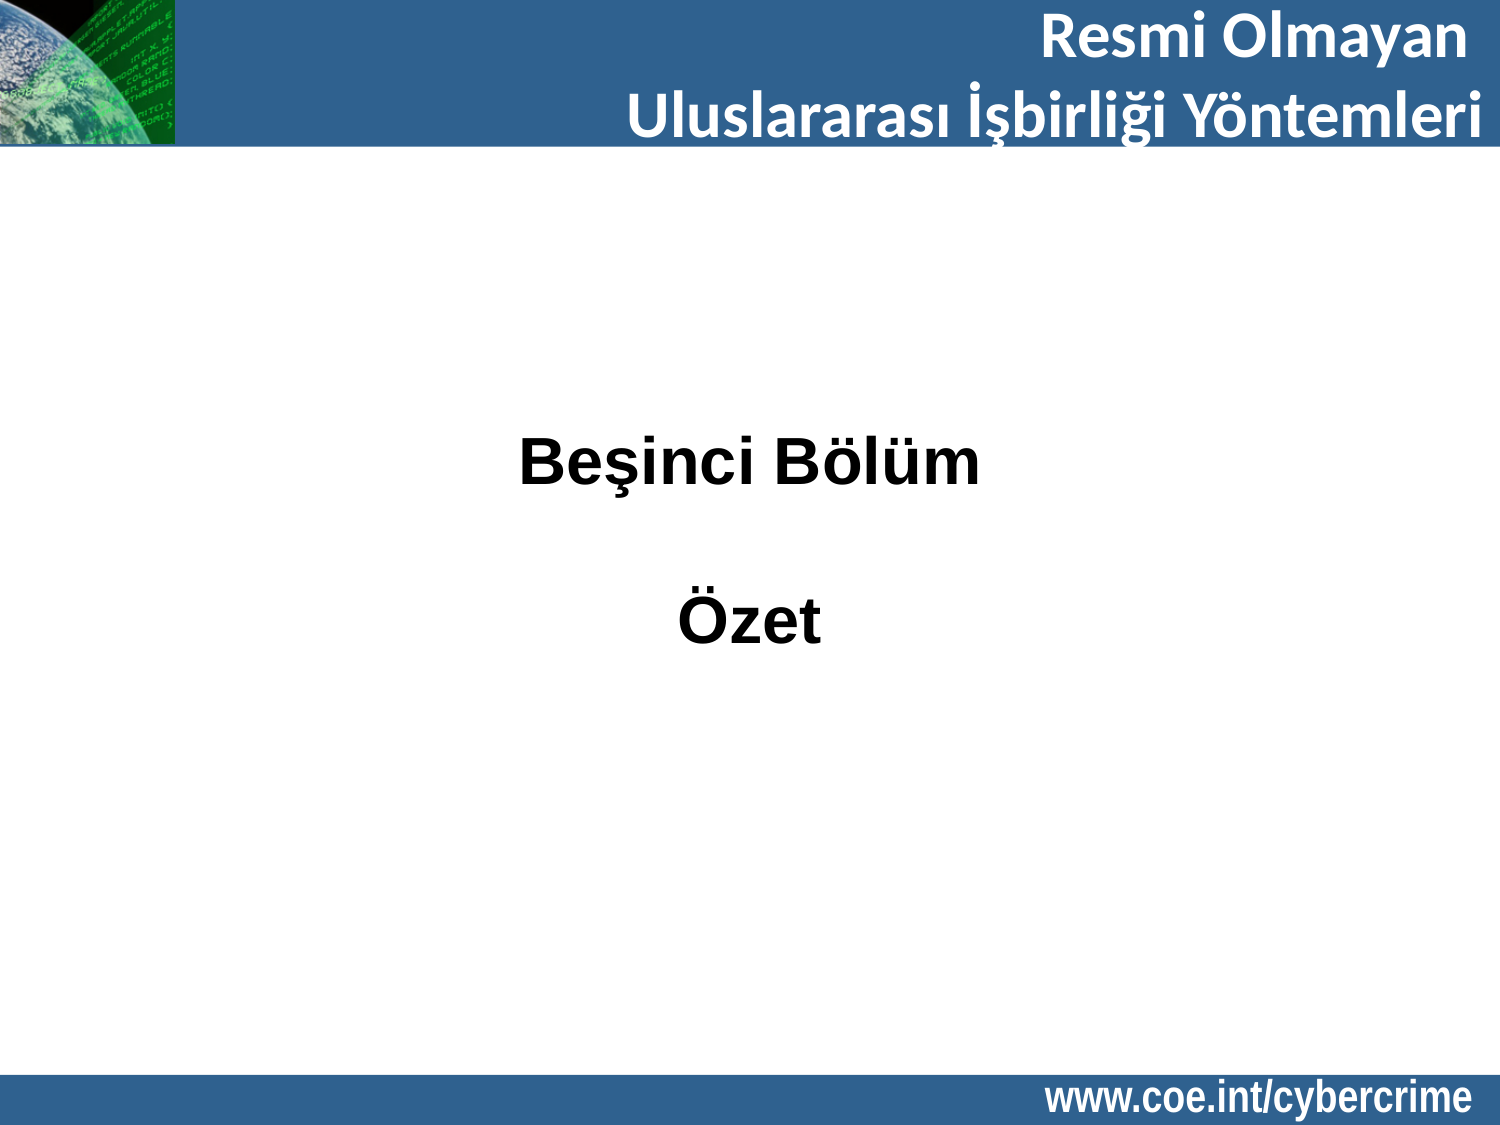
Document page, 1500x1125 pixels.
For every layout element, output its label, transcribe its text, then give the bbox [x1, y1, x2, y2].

picture [0, 0, 175, 144]
text_box [0, 1073, 1030, 1125]
text_box Beşinci Bölüm Özet [50, 425, 1450, 729]
text_box Resmi Olmayan Uluslararası İşbirliği Yöntemleri [177, 0, 1500, 149]
text_box www.coe.int/cybercrime [1030, 1059, 1500, 1125]
